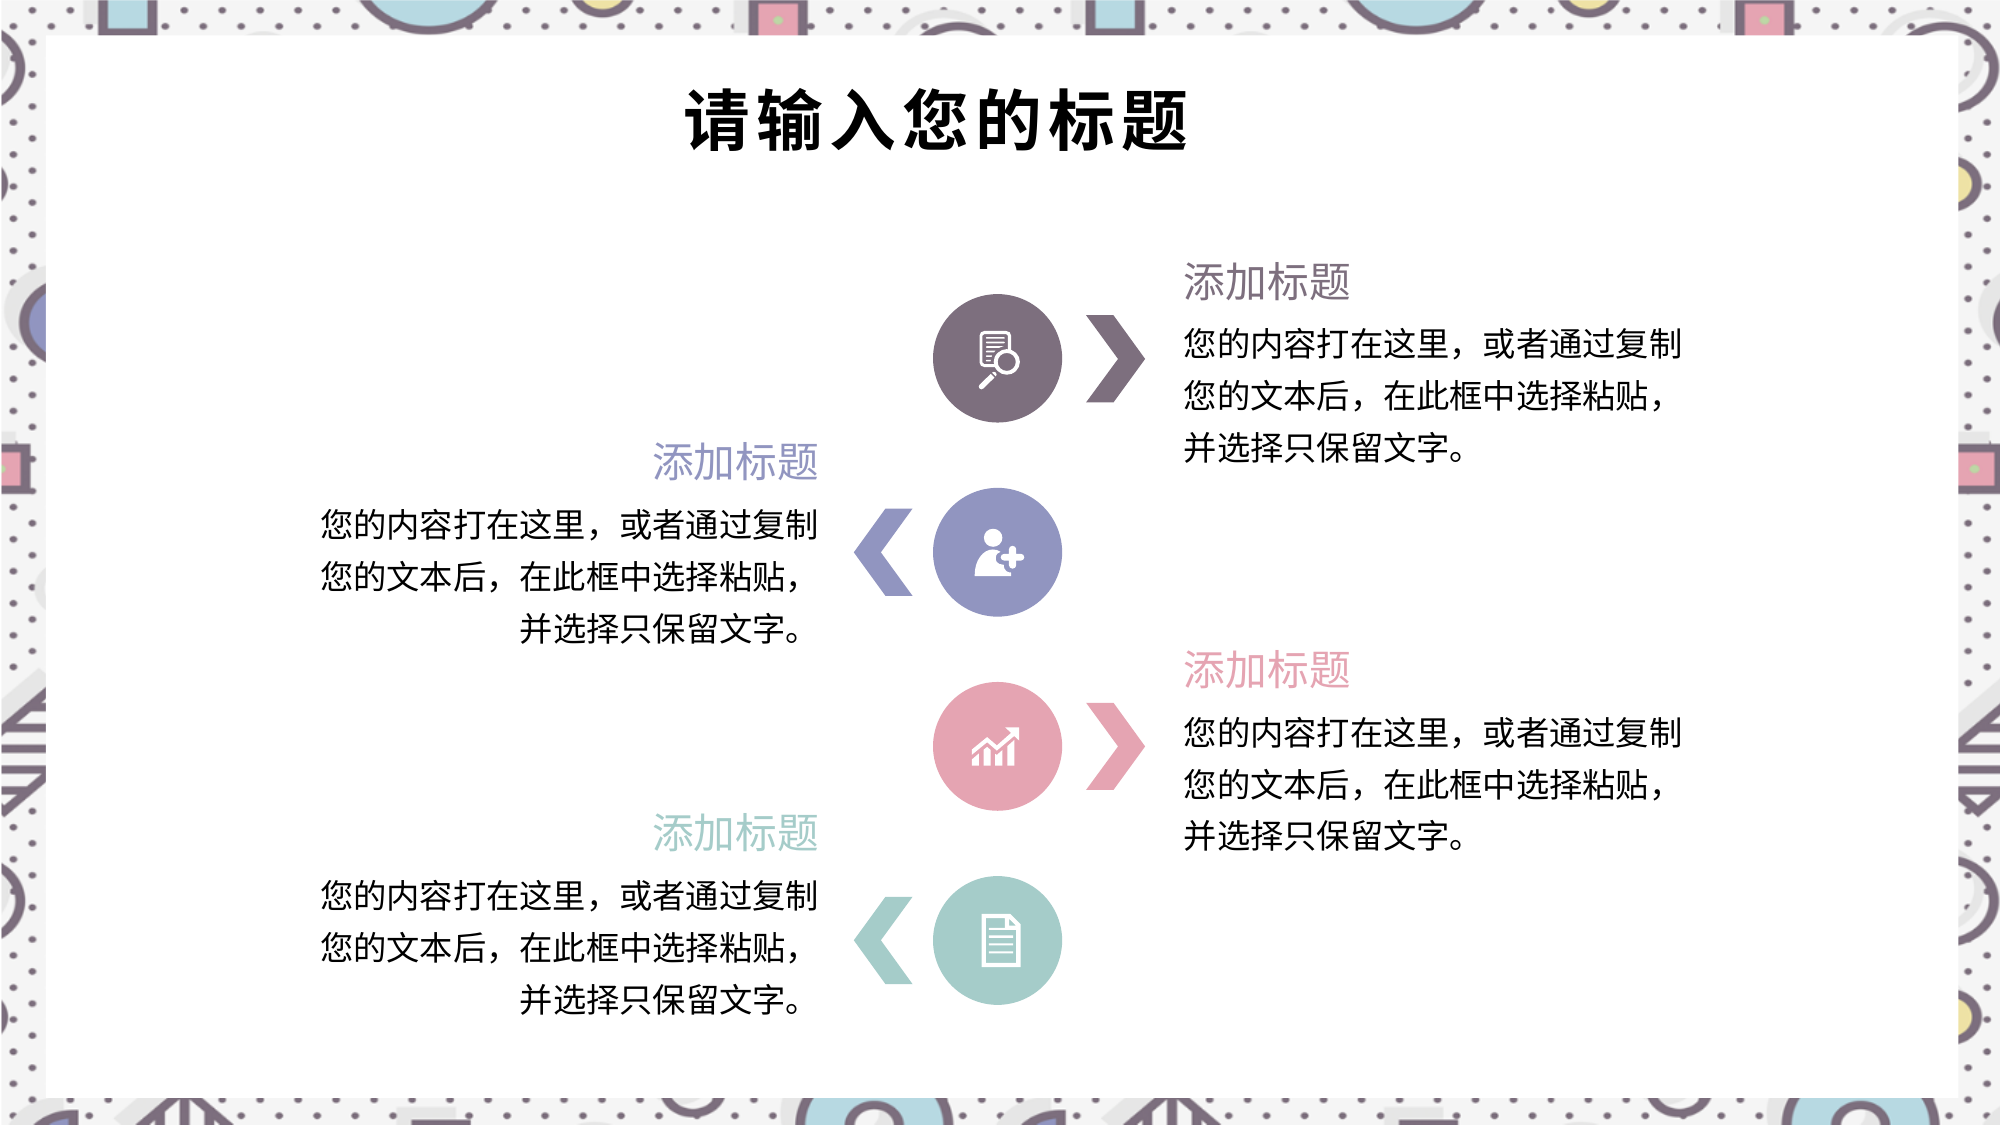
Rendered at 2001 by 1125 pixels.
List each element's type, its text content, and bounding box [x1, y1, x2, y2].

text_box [932, 294, 1063, 423]
text_box 您的内容打在这里，或者通过复制您的文本后，在此框中选择粘贴，并选择只保留文字。 [291, 855, 834, 1027]
text_box 添加标题 [1169, 636, 1370, 702]
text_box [932, 487, 1063, 617]
text_box 您的内容打在这里，或者通过复制您的文本后，在此框中选择粘贴，并选择只保留文字。 [291, 485, 834, 656]
text_box 您的内容打在这里，或者通过复制您的文本后，在此框中选择粘贴，并选择只保留文字。 [1169, 304, 1712, 475]
picture [3, 1, 2000, 1125]
text_box [853, 508, 913, 596]
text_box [932, 681, 1063, 811]
text_box 添加标题 [1169, 247, 1370, 313]
text_box [886, 247, 1109, 1052]
text_box [1086, 702, 1146, 790]
text_box 添加标题 [633, 799, 834, 865]
text_box 您的内容打在这里，或者通过复制您的文本后，在此框中选择粘贴，并选择只保留文字。 [1169, 692, 1712, 863]
text_box [853, 896, 913, 985]
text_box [932, 876, 1063, 1005]
text_box 添加标题 [633, 428, 834, 494]
text_box [1086, 315, 1146, 403]
